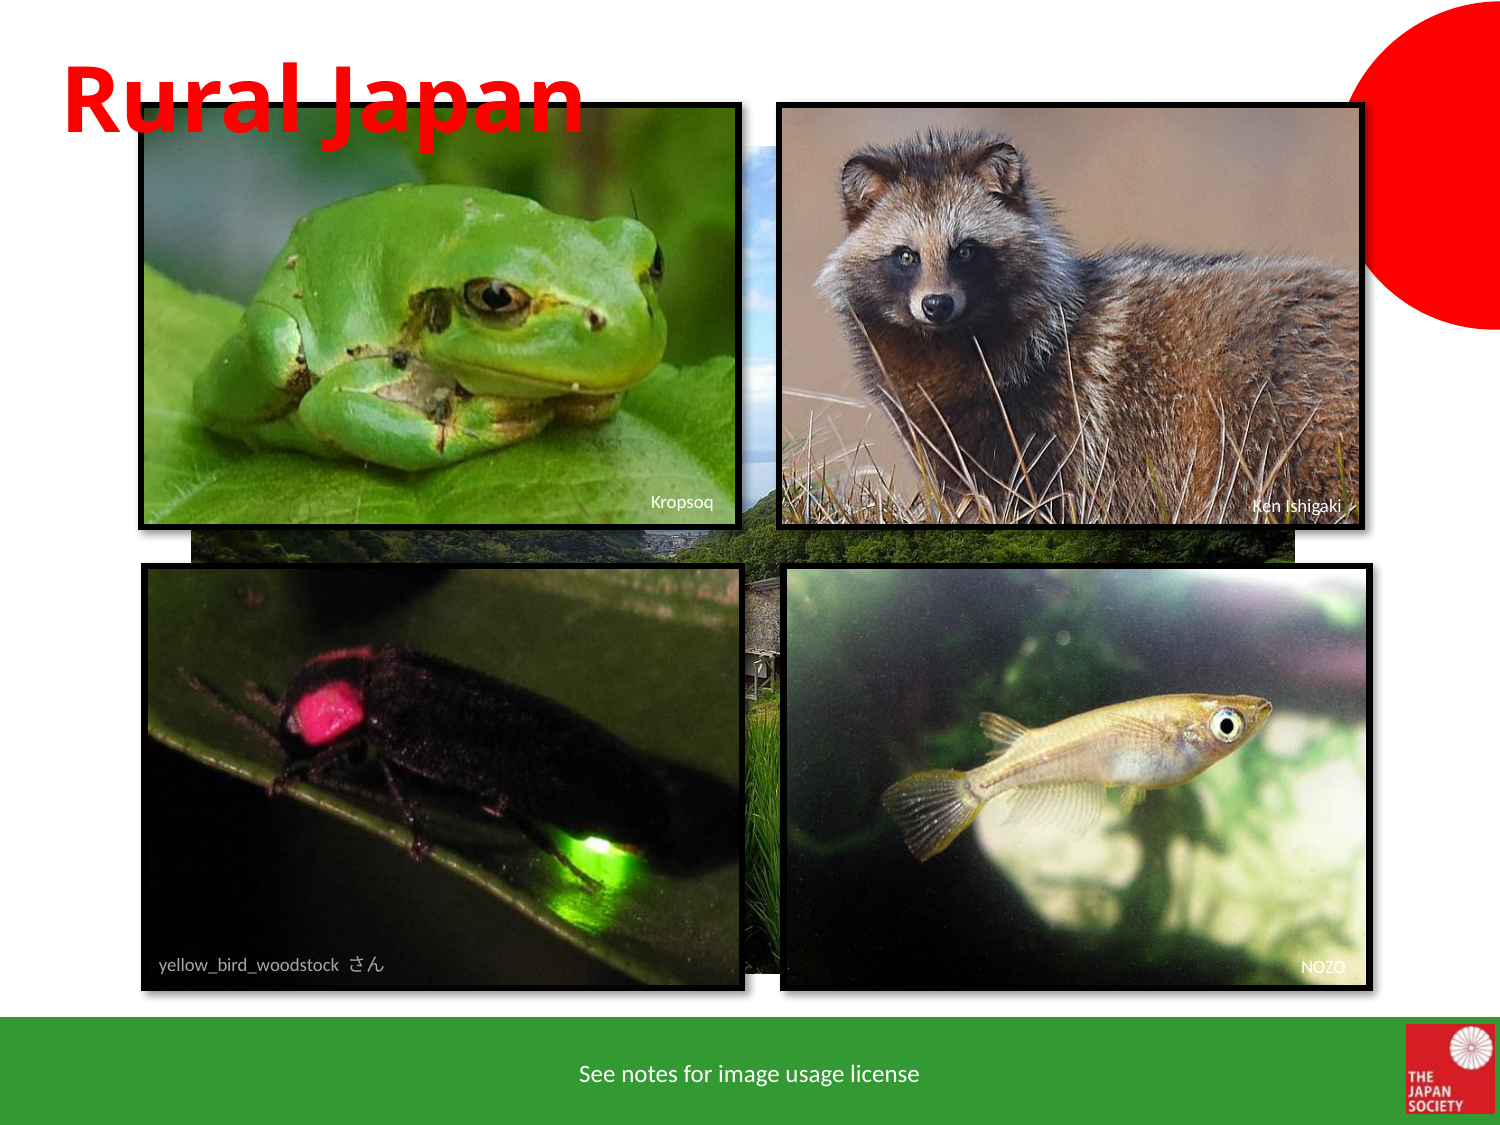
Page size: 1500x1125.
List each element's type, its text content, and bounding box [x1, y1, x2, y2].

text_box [143, 107, 780, 525]
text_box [781, 107, 1416, 570]
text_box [191, 533, 781, 974]
picture [1406, 1024, 1495, 1114]
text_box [143, 568, 740, 986]
text_box Rural Japan [45, 33, 708, 159]
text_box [786, 577, 1407, 986]
text_box See notes for image usage license [0, 1017, 1500, 1125]
